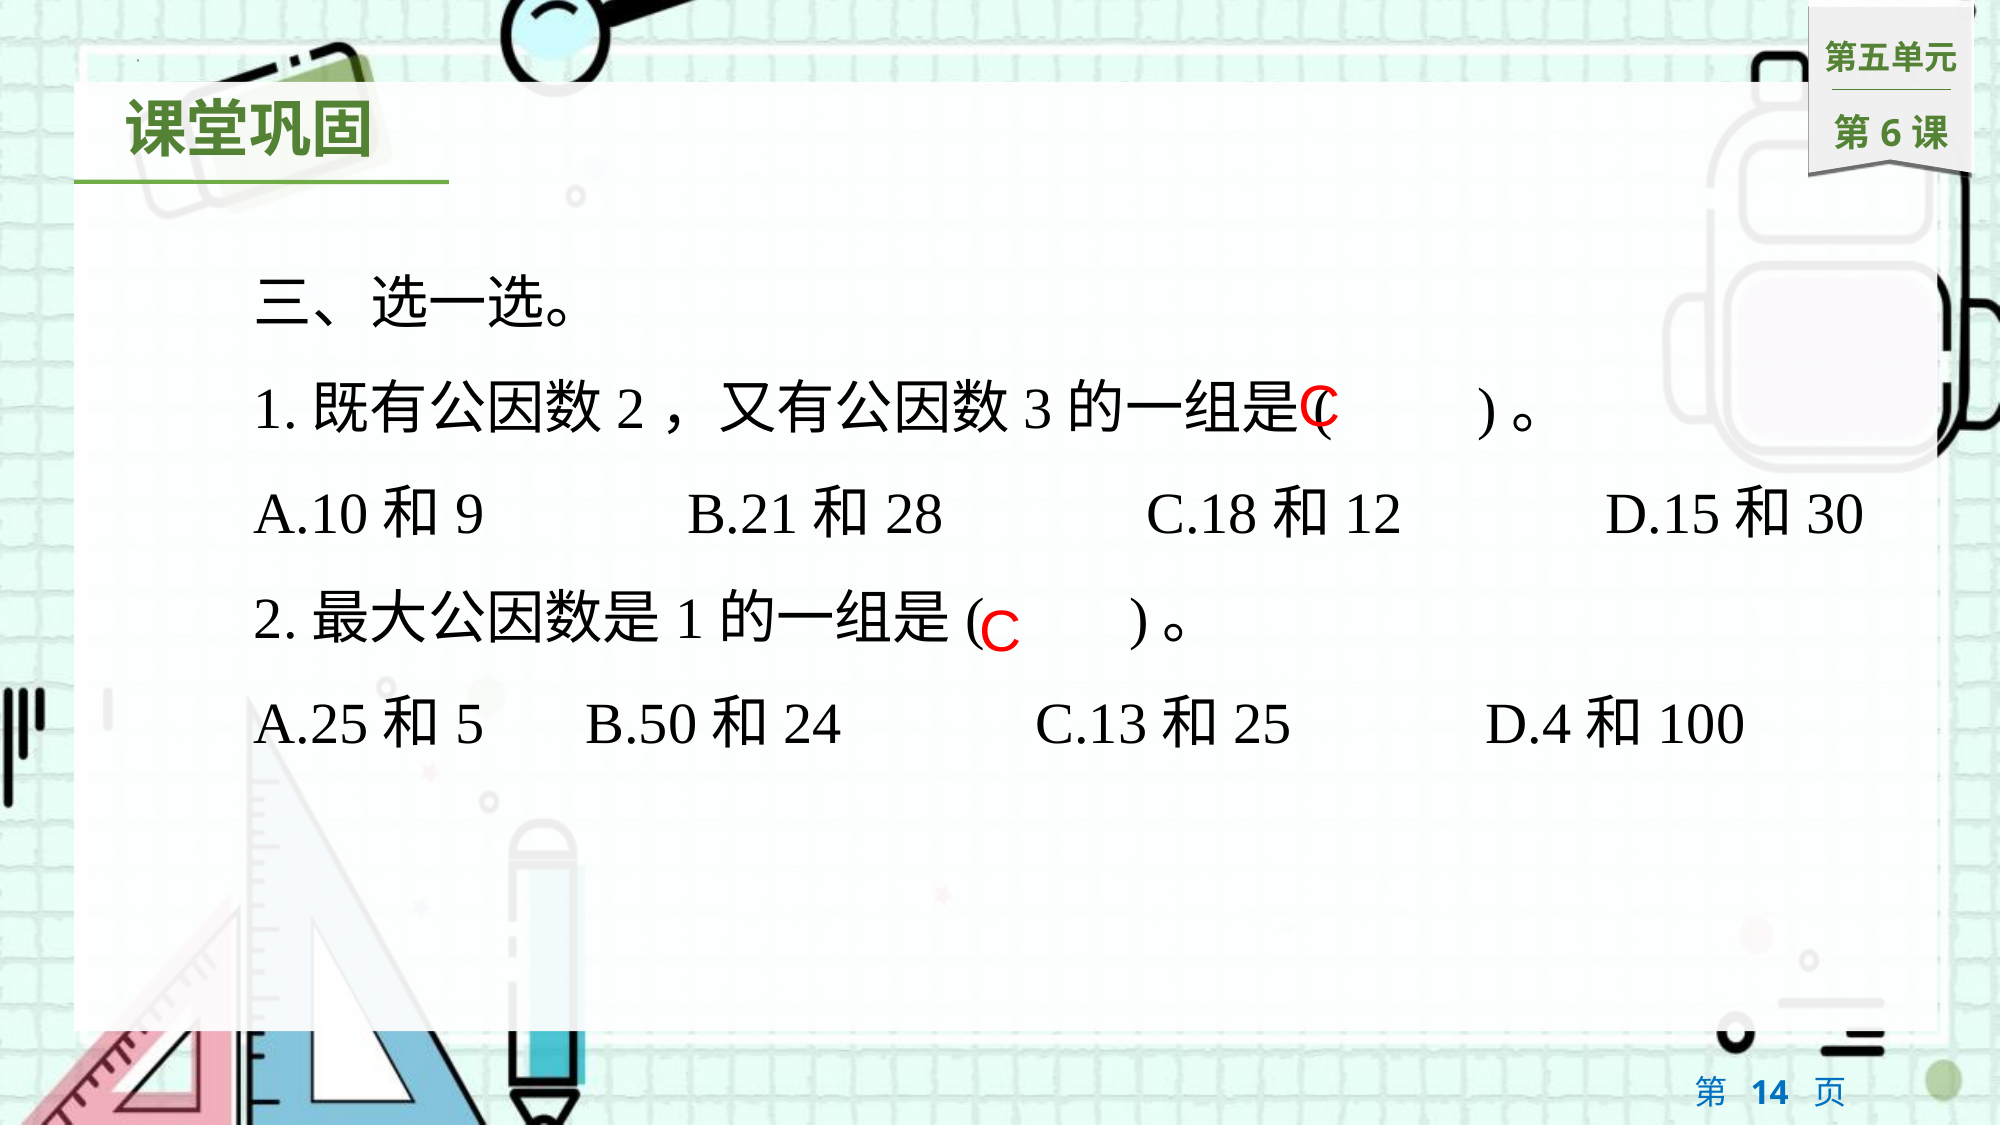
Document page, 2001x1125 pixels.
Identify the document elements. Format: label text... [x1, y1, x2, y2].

picture [0, 0, 2000, 1125]
picture [1938, 168, 1971, 176]
list C [1283, 326, 1360, 432]
list 三、选一选。 1.既有公因数2，又有公因数3的一组是( )。 A.10和9 B.21和28 C.18和12 D.15和30 2.最大公因数是1的一组是( )。 A.25和5 B.50和24 C.13和25 D.4和100 [121, 222, 1903, 985]
text_box C [964, 550, 1041, 657]
